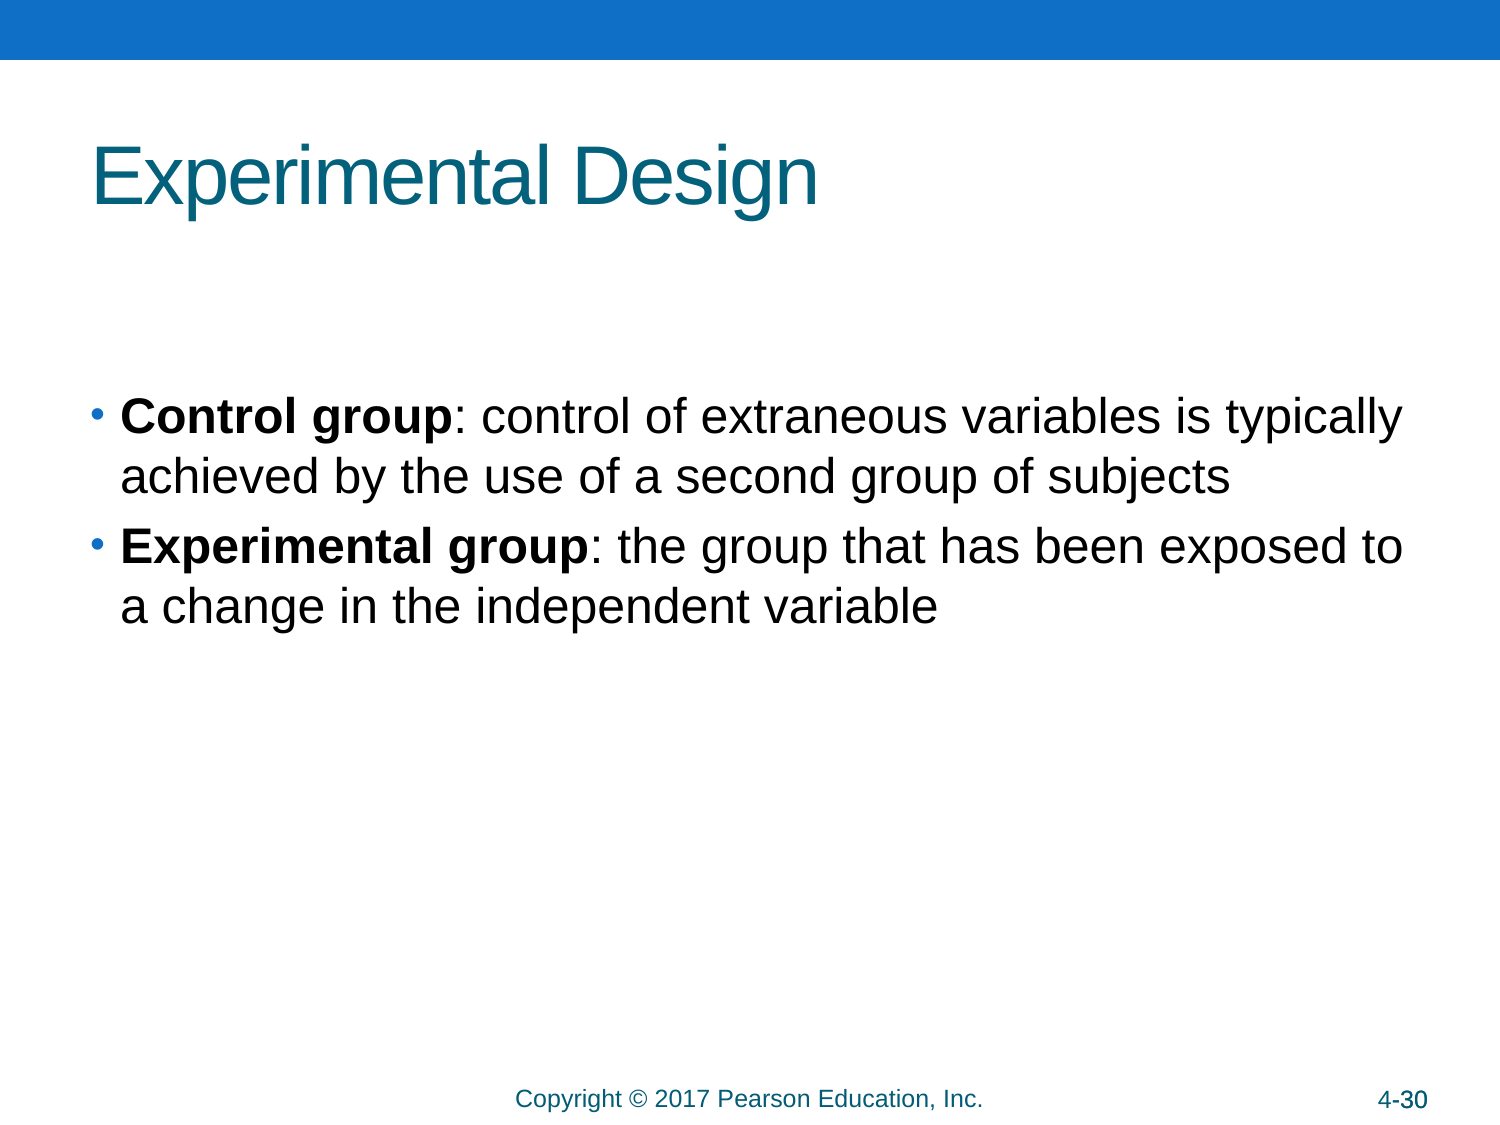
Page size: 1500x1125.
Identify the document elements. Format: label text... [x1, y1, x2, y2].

list Control group: control of extraneous variables is typically achieved by the use of a second group of subjects Experimental group: the group that has been exposed to a change in the independent variable [75, 376, 1425, 1125]
title Experimental Design [75, 90, 1425, 253]
